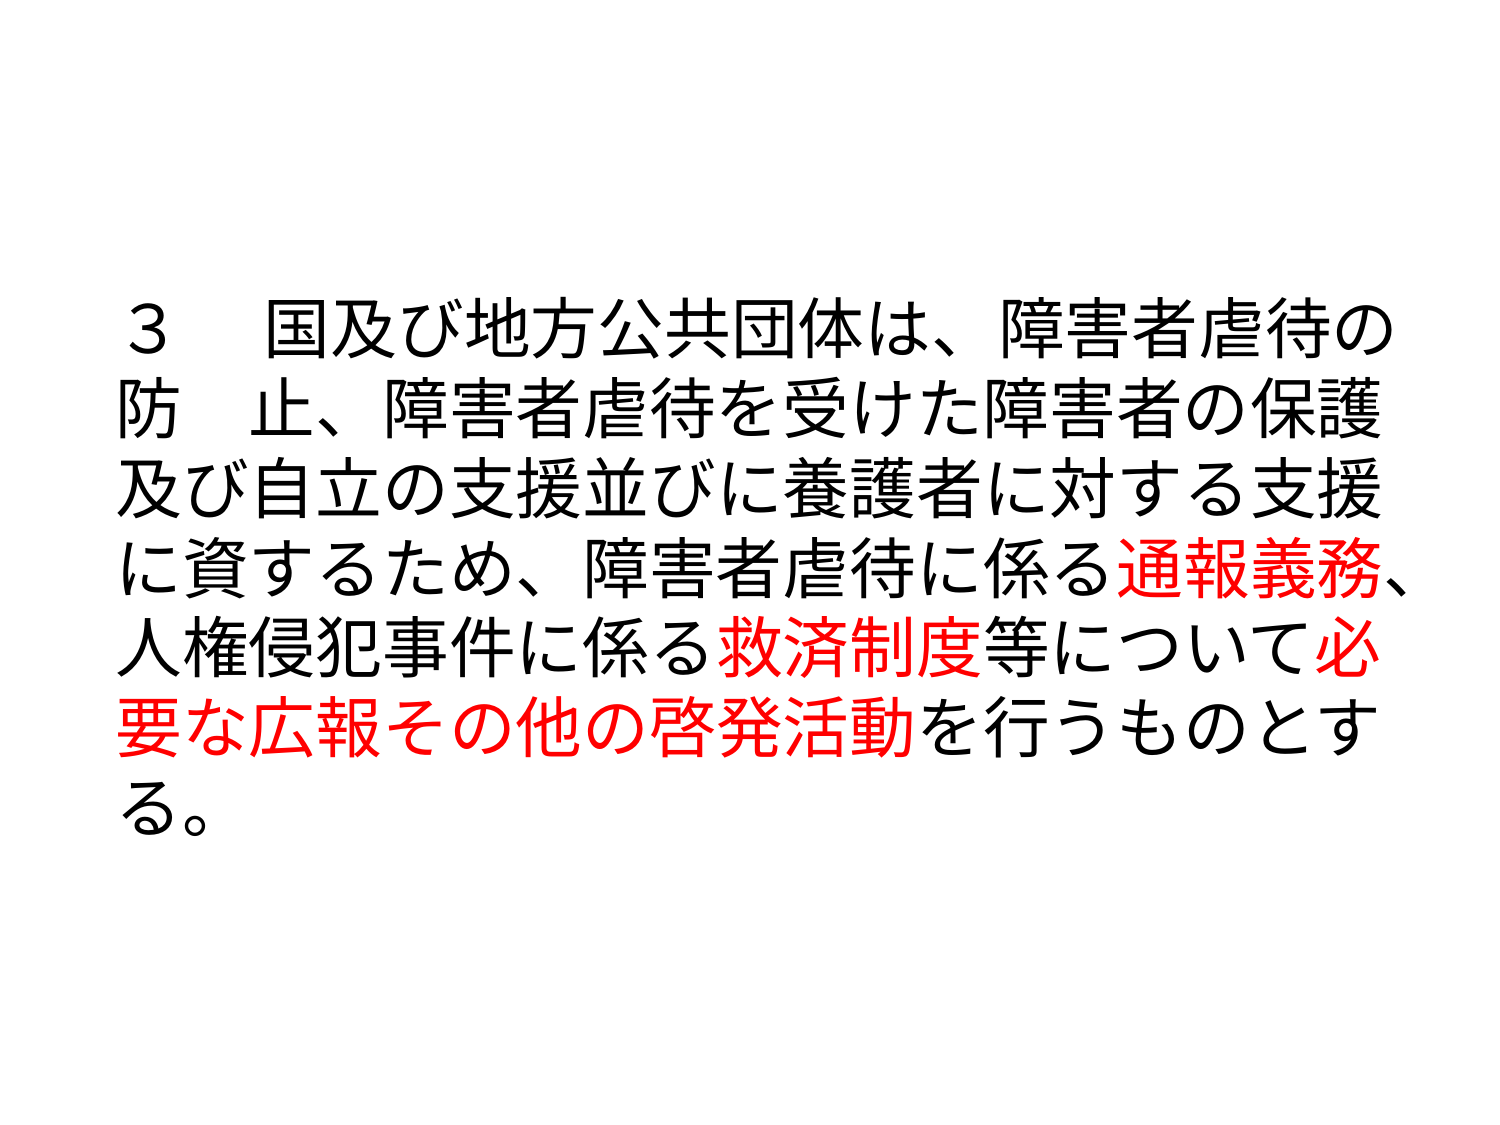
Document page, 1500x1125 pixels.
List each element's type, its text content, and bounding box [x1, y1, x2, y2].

list ３ 国及び地方公共団体は、障害者虐待の防 止、障害者虐待を受けた障害者の保護及び自立の支援並びに養護者に対する支援に資するため、障害者虐待に係る通報義務、人権侵犯事件に係る救済制度等について必要な広報その他の啓発活動を行うものとする。 [100, 278, 1451, 1022]
